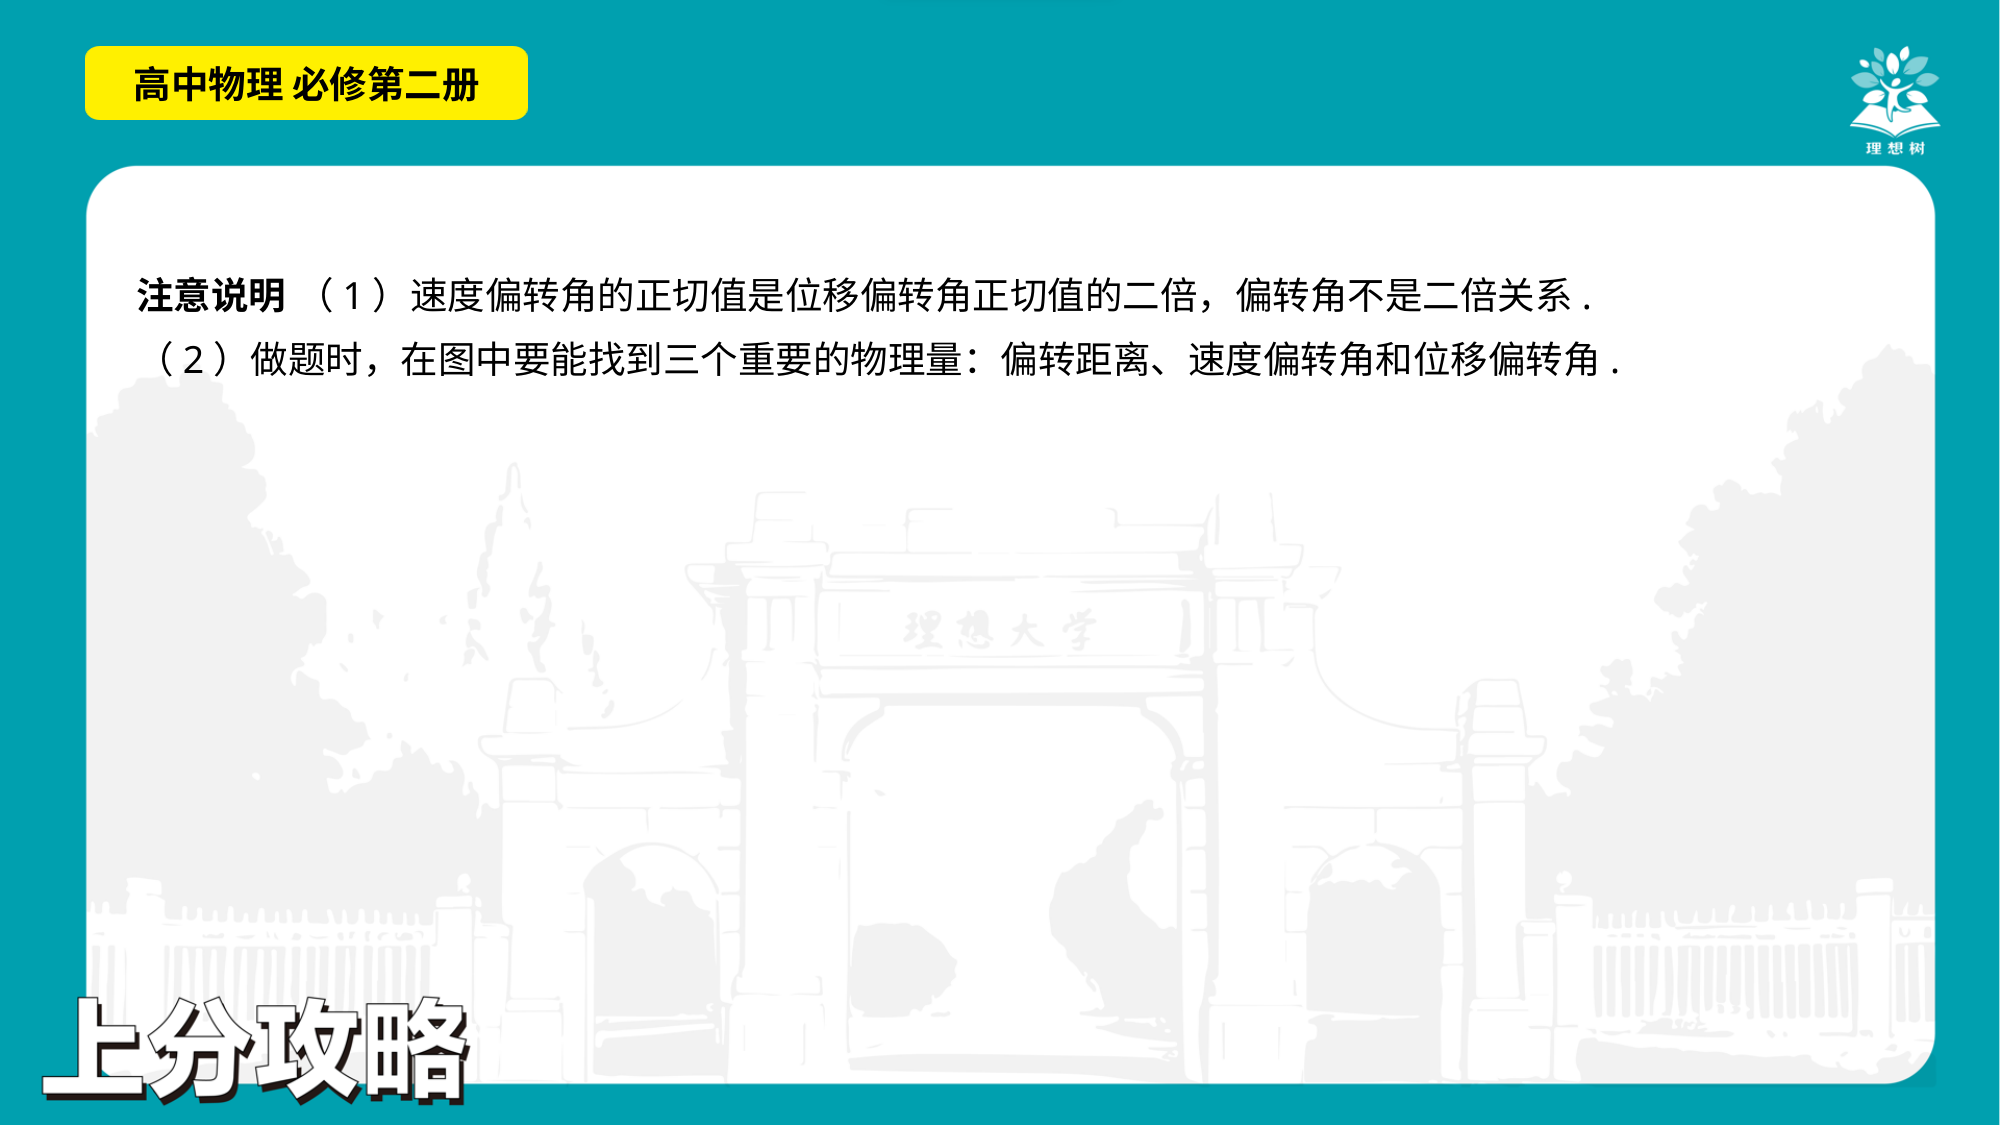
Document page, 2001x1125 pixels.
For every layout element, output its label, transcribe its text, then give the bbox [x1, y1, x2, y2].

picture [0, 0, 2000, 1125]
text_box 注意说明 （1）速度偏转角的正切值是位移偏转角正切值的二倍，偏转角不是二倍关系. （2）做题时，在图中要能找到三个重要的物理量：偏转距离、速度偏转角和位移偏转角. [136, 247, 1865, 375]
